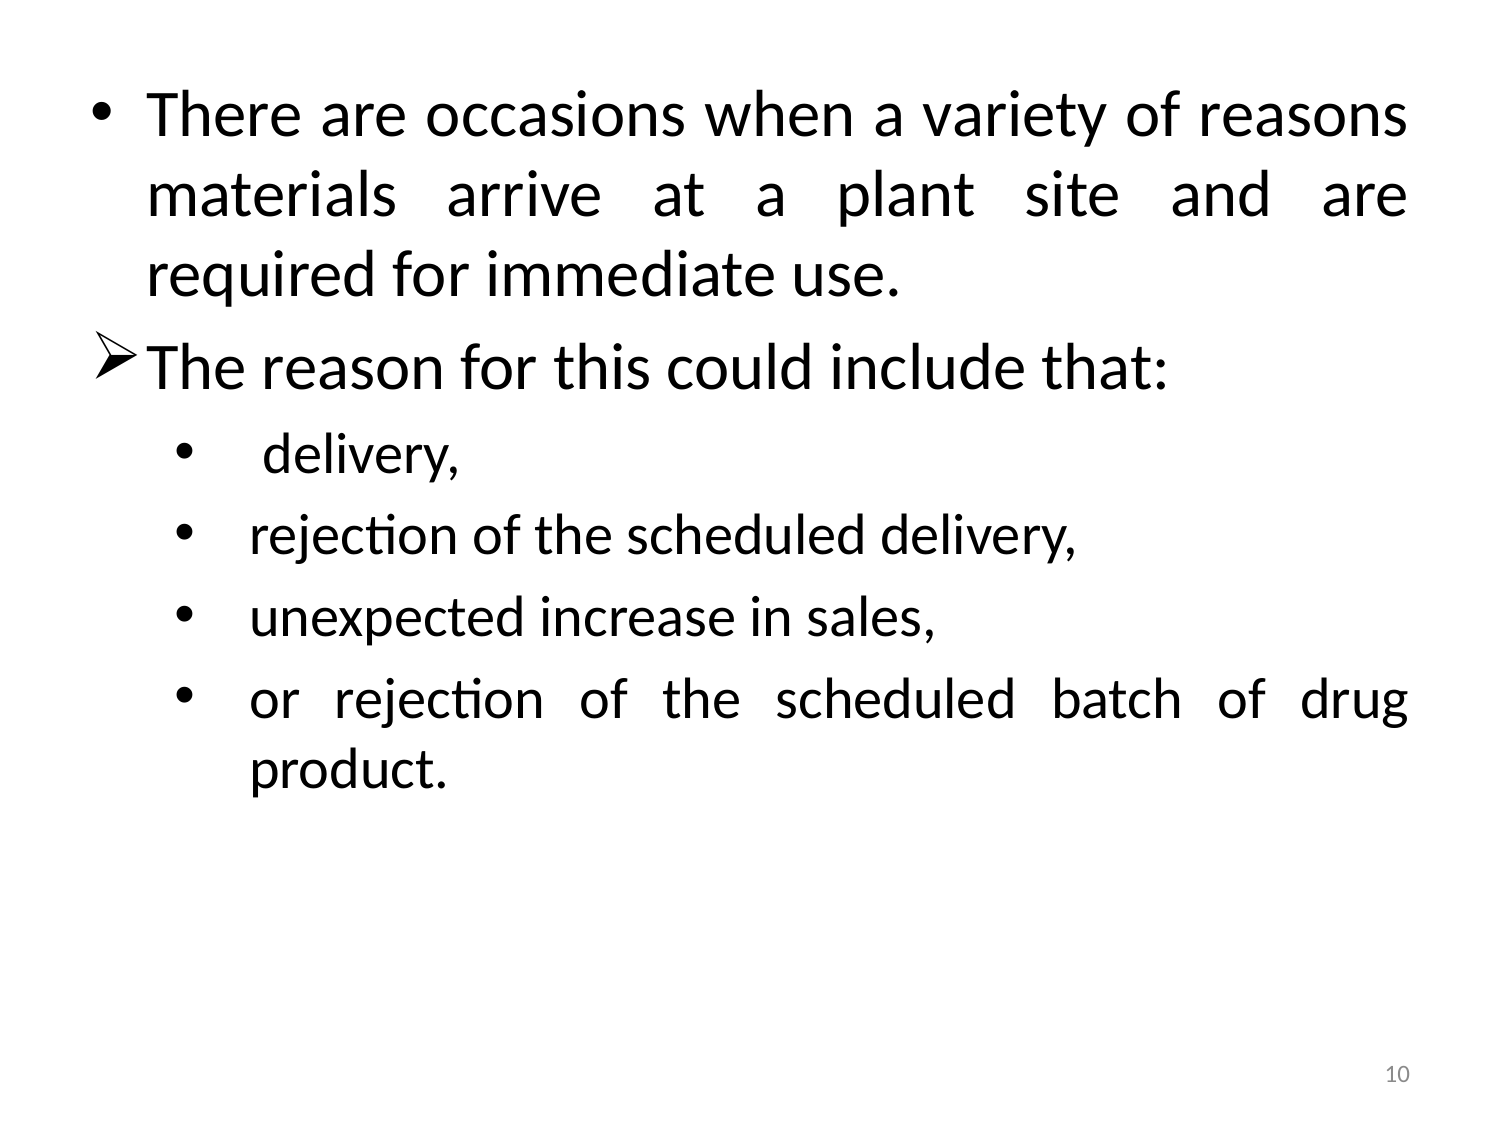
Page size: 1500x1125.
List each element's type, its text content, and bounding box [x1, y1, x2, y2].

slide_number 10 [1074, 1042, 1425, 1103]
list There are occasions when a variety of reasons materials arrive at a plant site and are required for immediate use. The reason for this could include that: delivery, rejection of the scheduled delivery, unexpected increase in sales, or rejection of the scheduled batch of drug product. [75, 62, 1425, 1038]
